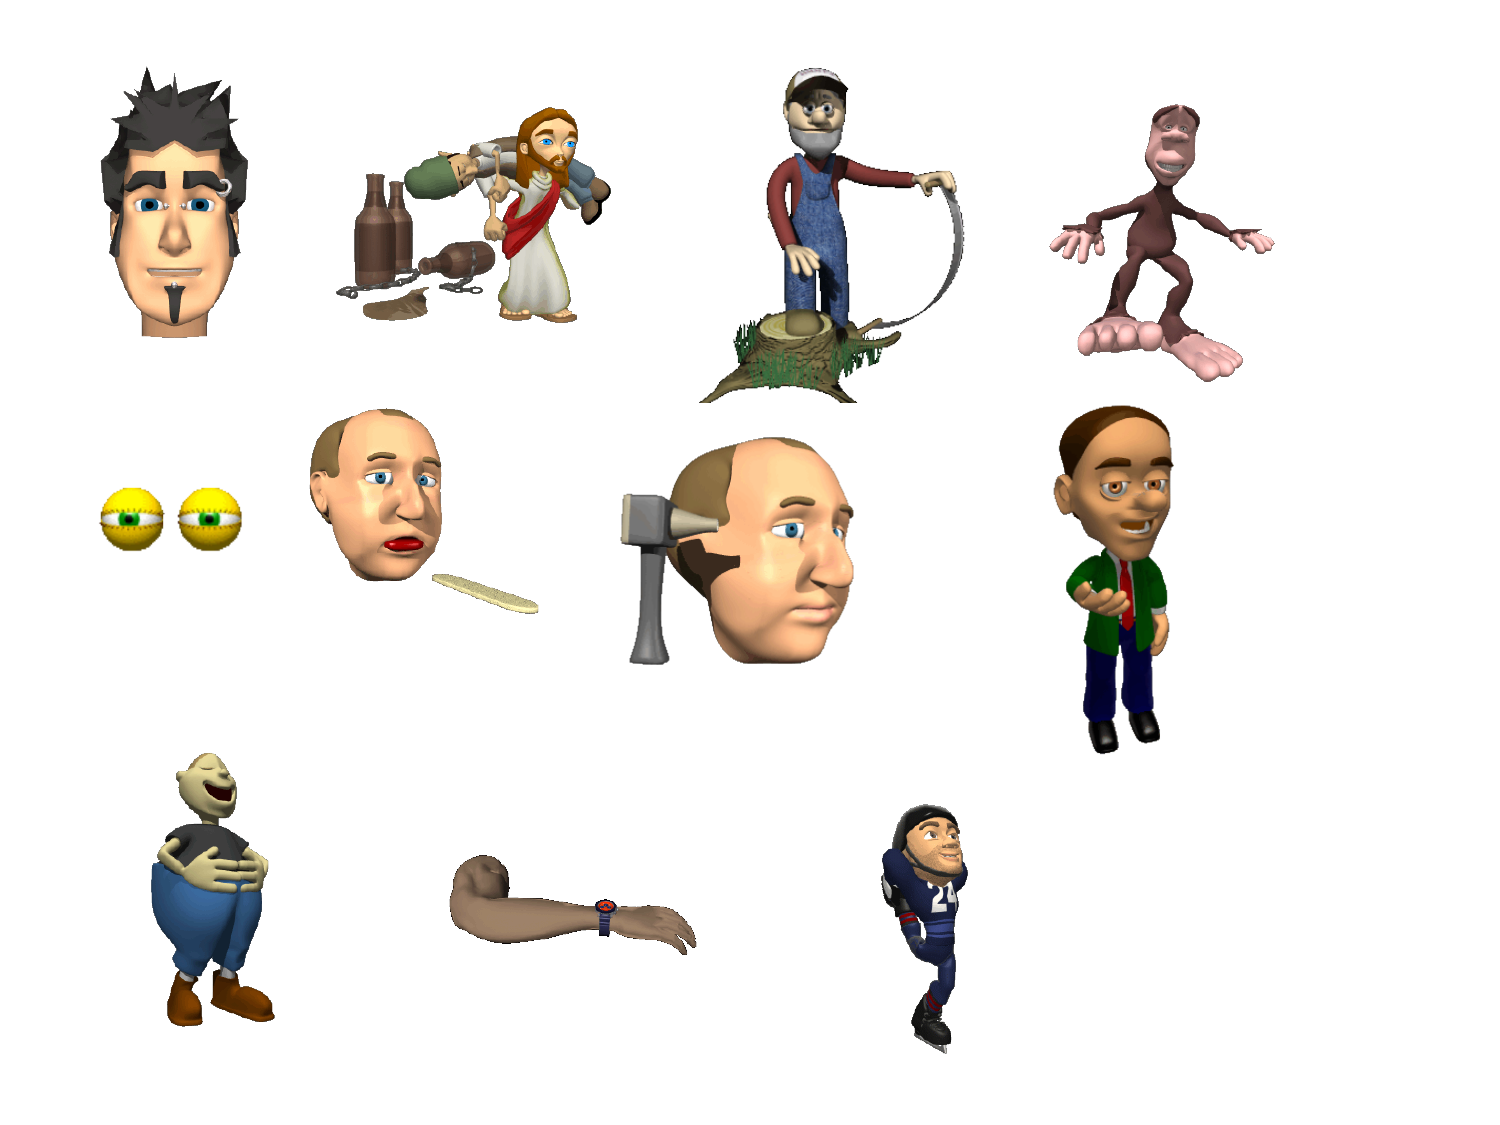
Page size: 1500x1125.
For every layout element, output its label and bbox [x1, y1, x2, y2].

picture [1007, 398, 1254, 767]
picture [280, 398, 915, 687]
picture [105, 749, 315, 1037]
picture [445, 831, 701, 969]
picture [327, 93, 652, 340]
picture [81, 58, 279, 346]
picture [831, 784, 1043, 1072]
picture [655, 58, 1298, 404]
picture [93, 480, 251, 559]
